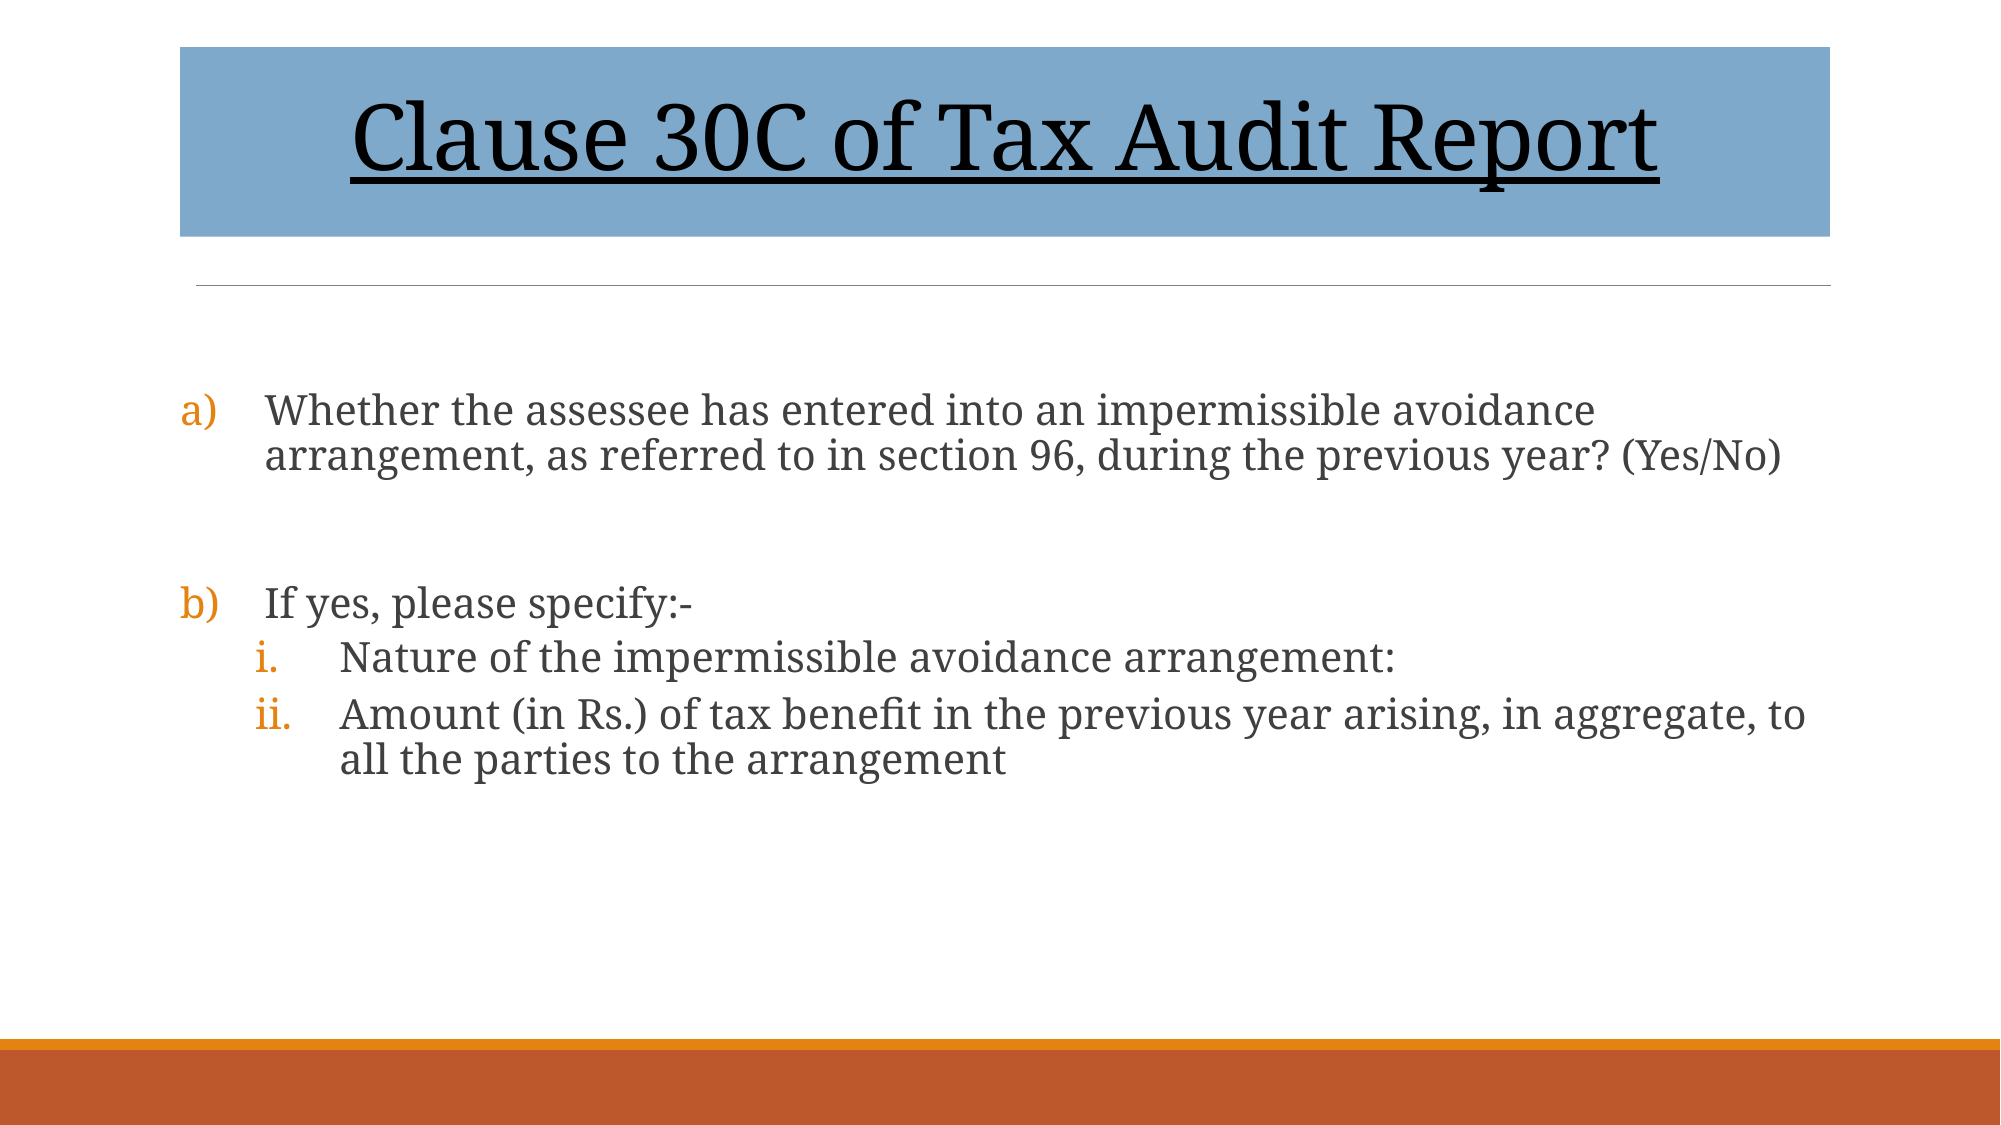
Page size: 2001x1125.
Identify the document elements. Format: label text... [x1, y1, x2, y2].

title Clause 30C of Tax Audit Report [180, 47, 1830, 237]
list Whether the assessee has entered into an impermissible avoidance arrangement, as referred to in section 96, during the previous year? (Yes/No) If yes, please specify:- Nature of the impermissible avoidance arrangement: Amount (in Rs.) of tax benefit in the previous year arising, in aggregate, to all the parties to the arrangement [180, 302, 1830, 963]
